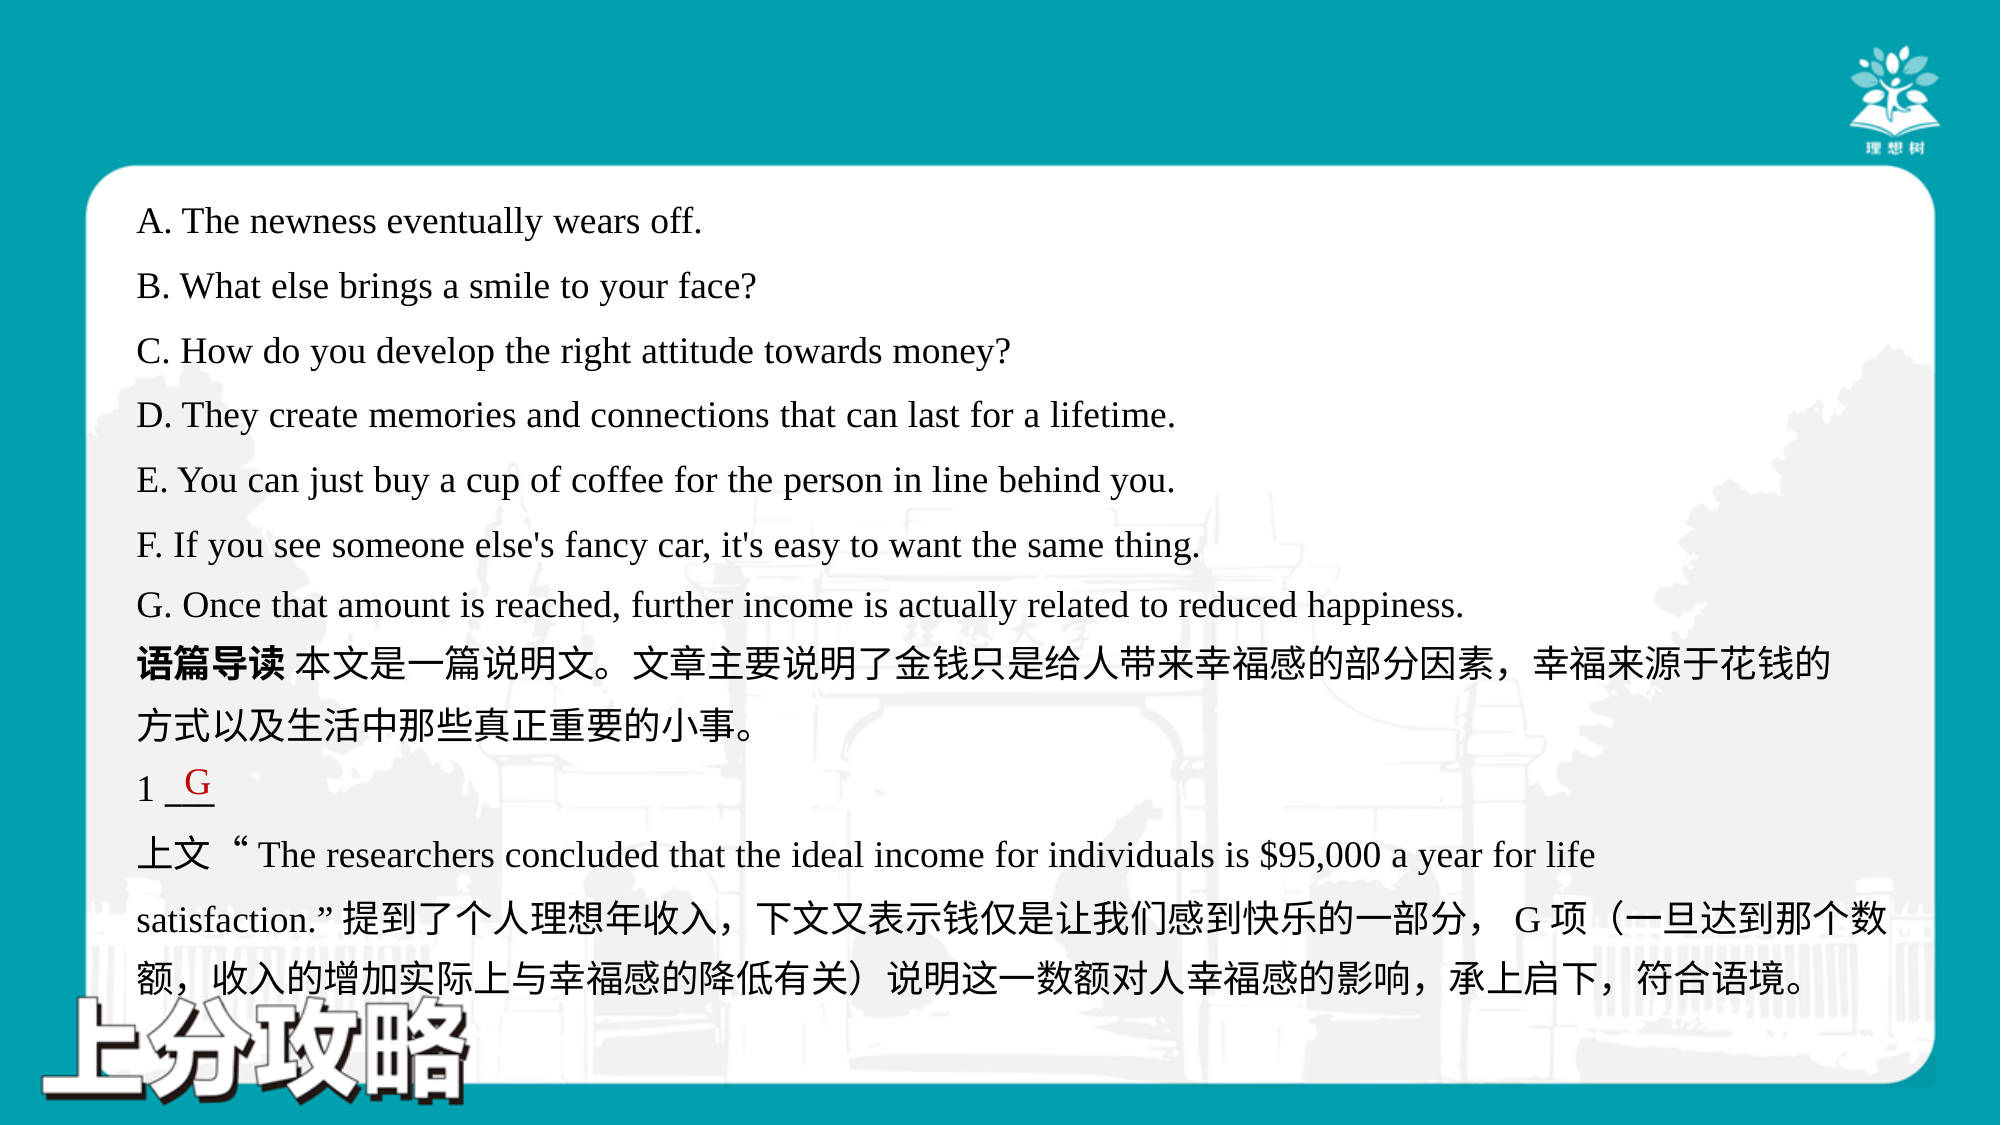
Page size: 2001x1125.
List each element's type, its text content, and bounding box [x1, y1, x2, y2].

text_box A. The newness eventually wears off. B. What else brings a smile to your face? C. How do you develop the right attitude towards money? D. They create memories and connections that can last for a lifetime. E. You can just buy a cup of coffee for the person in line behind you. F. If you see someone else's fancy car, it's easy to want the same thing. G. Once that amount is reached, further income is actually related to reduced happiness.#7 [136, 176, 1865, 619]
text_box G [170, 739, 226, 797]
text_box 上文“The researchers concluded that the ideal income for individuals is $95,000 a year for life satisfaction.”提到了个人理想年收入，下文又表示钱仅是让我们感到快乐的一部分，G项（一旦达到那个数 额，收入的增加实际上与幸福感的降低有关）说明这一数额对人幸福感的影响，承上启下，符合语境。 [136, 810, 1865, 995]
text_box 语篇导读 本文是一篇说明文。文章主要说明了金钱只是给人带来幸福感的部分因素，幸福来源于花钱的 方式以及生活中那些真正重要的小事。 [136, 619, 1865, 741]
text_box 1 ___ [136, 746, 1865, 803]
picture [0, 0, 2000, 1125]
